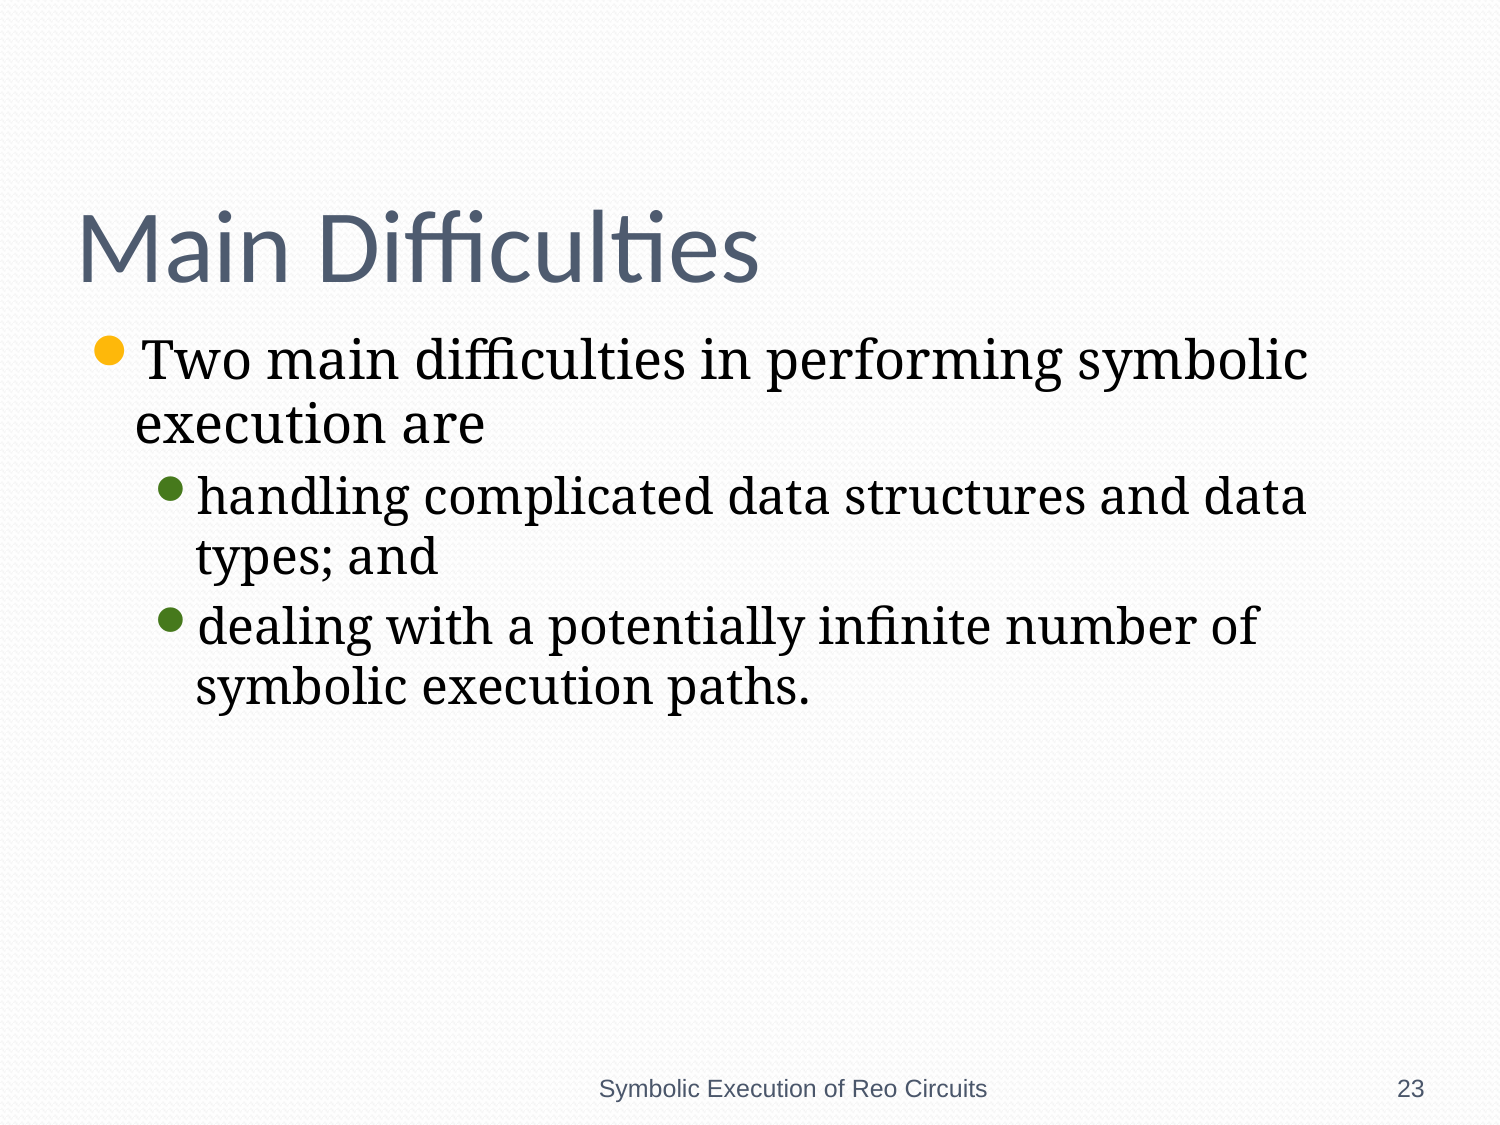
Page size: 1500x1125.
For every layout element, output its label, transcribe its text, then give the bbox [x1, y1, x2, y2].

footer Symbolic Execution of Reo Circuits [437, 1042, 1150, 1103]
title Main Difficulties [74, 115, 1426, 304]
list Two main difficulties in performing symbolic execution are handling complicated data structures and data types; and dealing with a potentially infinite number of symbolic execution paths. [74, 317, 1426, 1038]
slide_number 23 [1299, 1042, 1425, 1103]
